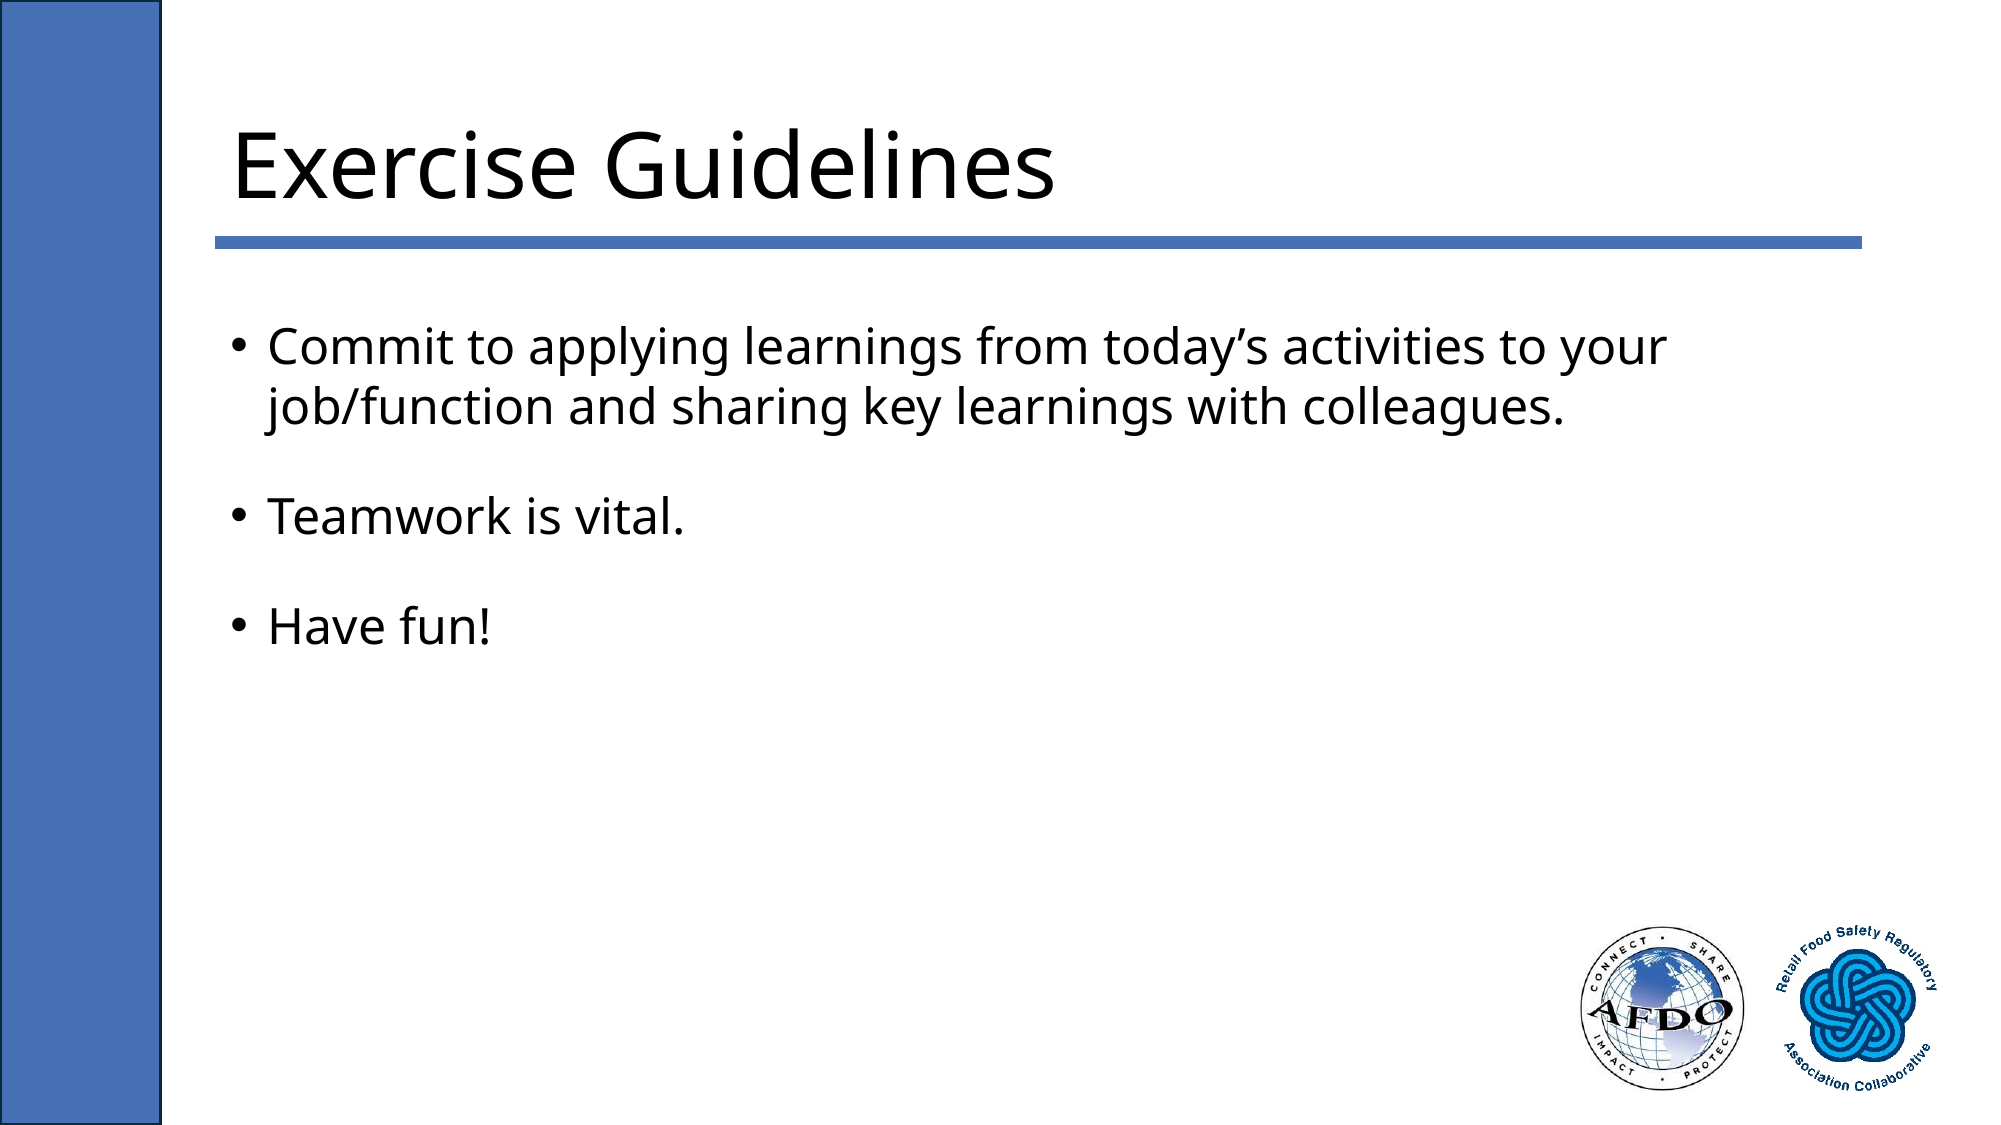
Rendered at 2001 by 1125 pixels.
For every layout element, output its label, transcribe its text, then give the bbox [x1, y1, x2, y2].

picture [1579, 960, 1745, 1091]
picture [1776, 925, 1937, 1091]
list Commit to applying learnings from today’s activities to your job/function and sharing key learnings with colleagues. Teamwork is vital. Have fun! [215, 306, 1863, 960]
title Exercise Guidelines [215, 110, 1863, 227]
